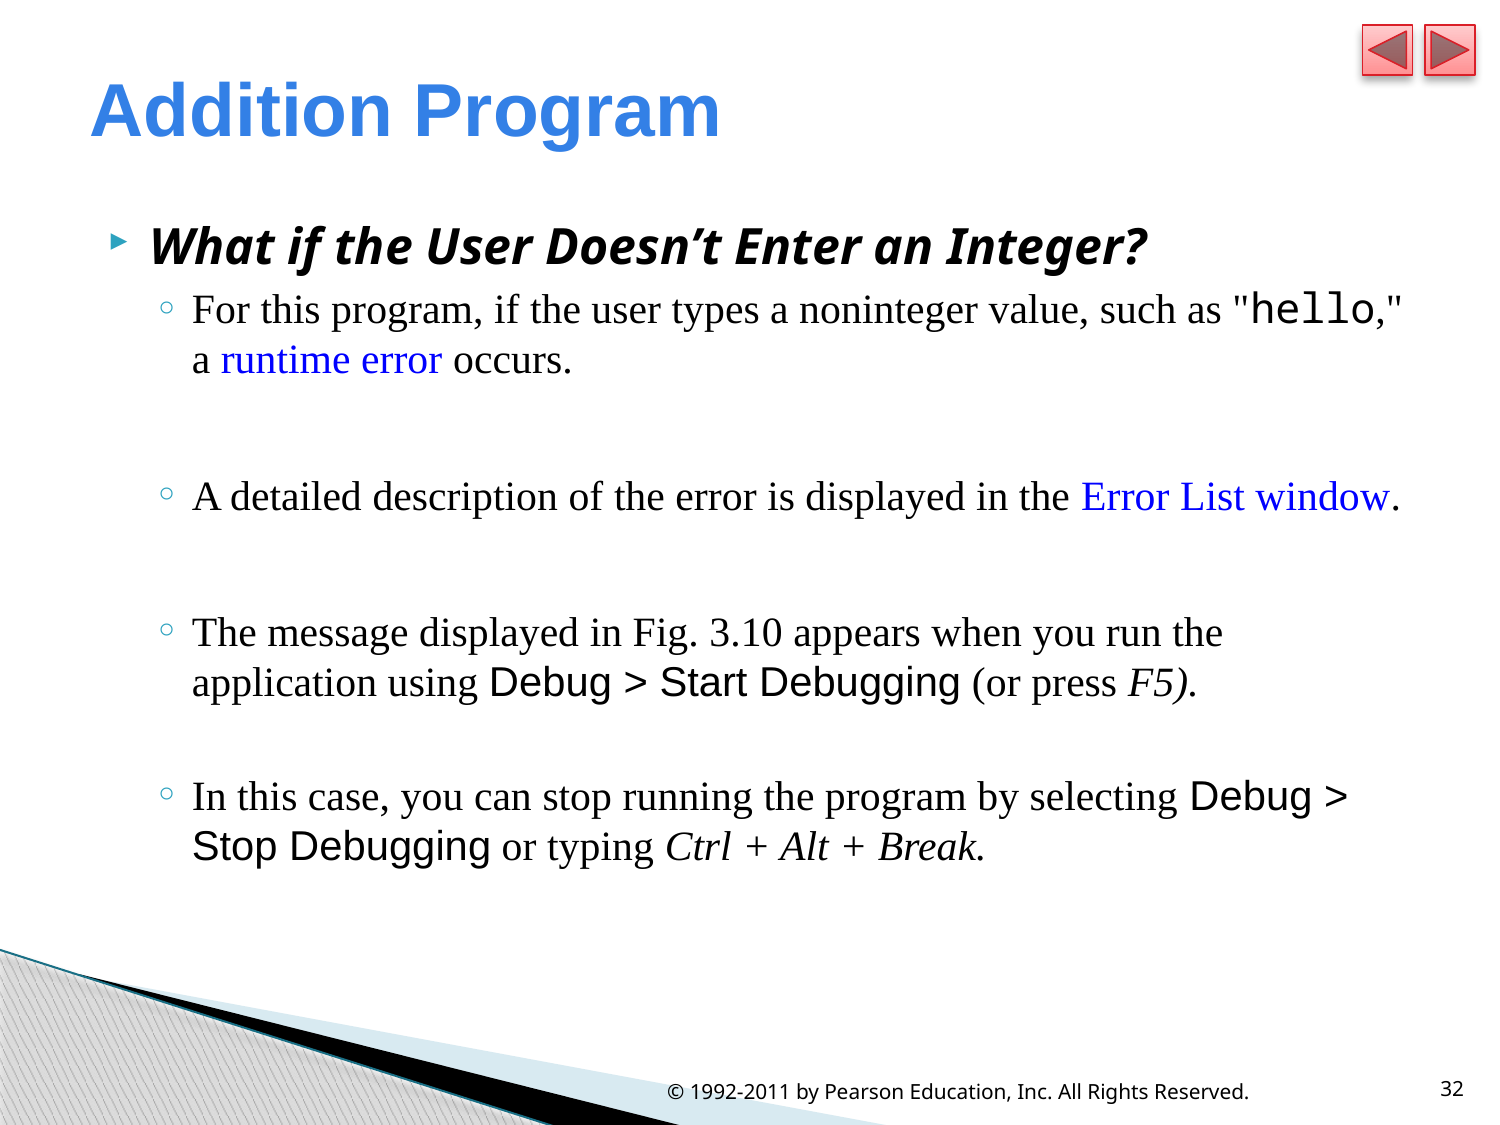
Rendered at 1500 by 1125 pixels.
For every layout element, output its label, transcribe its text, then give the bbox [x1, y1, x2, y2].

title Addition Program [75, 12, 1425, 200]
slide_number 32 [1418, 1051, 1479, 1112]
list What if the User Doesn’t Enter an Integer? For this program, if the user types a noninteger value, such as "hello," a runtime error occurs. A detailed description of the error is displayed in the Error List window. The message displayed in Fig. 3.10 appears when you run the application using Debug > Start Debugging (or press F5). In this case, you can stop running the program by selecting Debug > Stop Debugging or typing Ctrl + Alt + Break. [74, 207, 1426, 951]
footer © 1992-2011 by Pearson Education, Inc. All Rights Reserved. [612, 1051, 1305, 1112]
